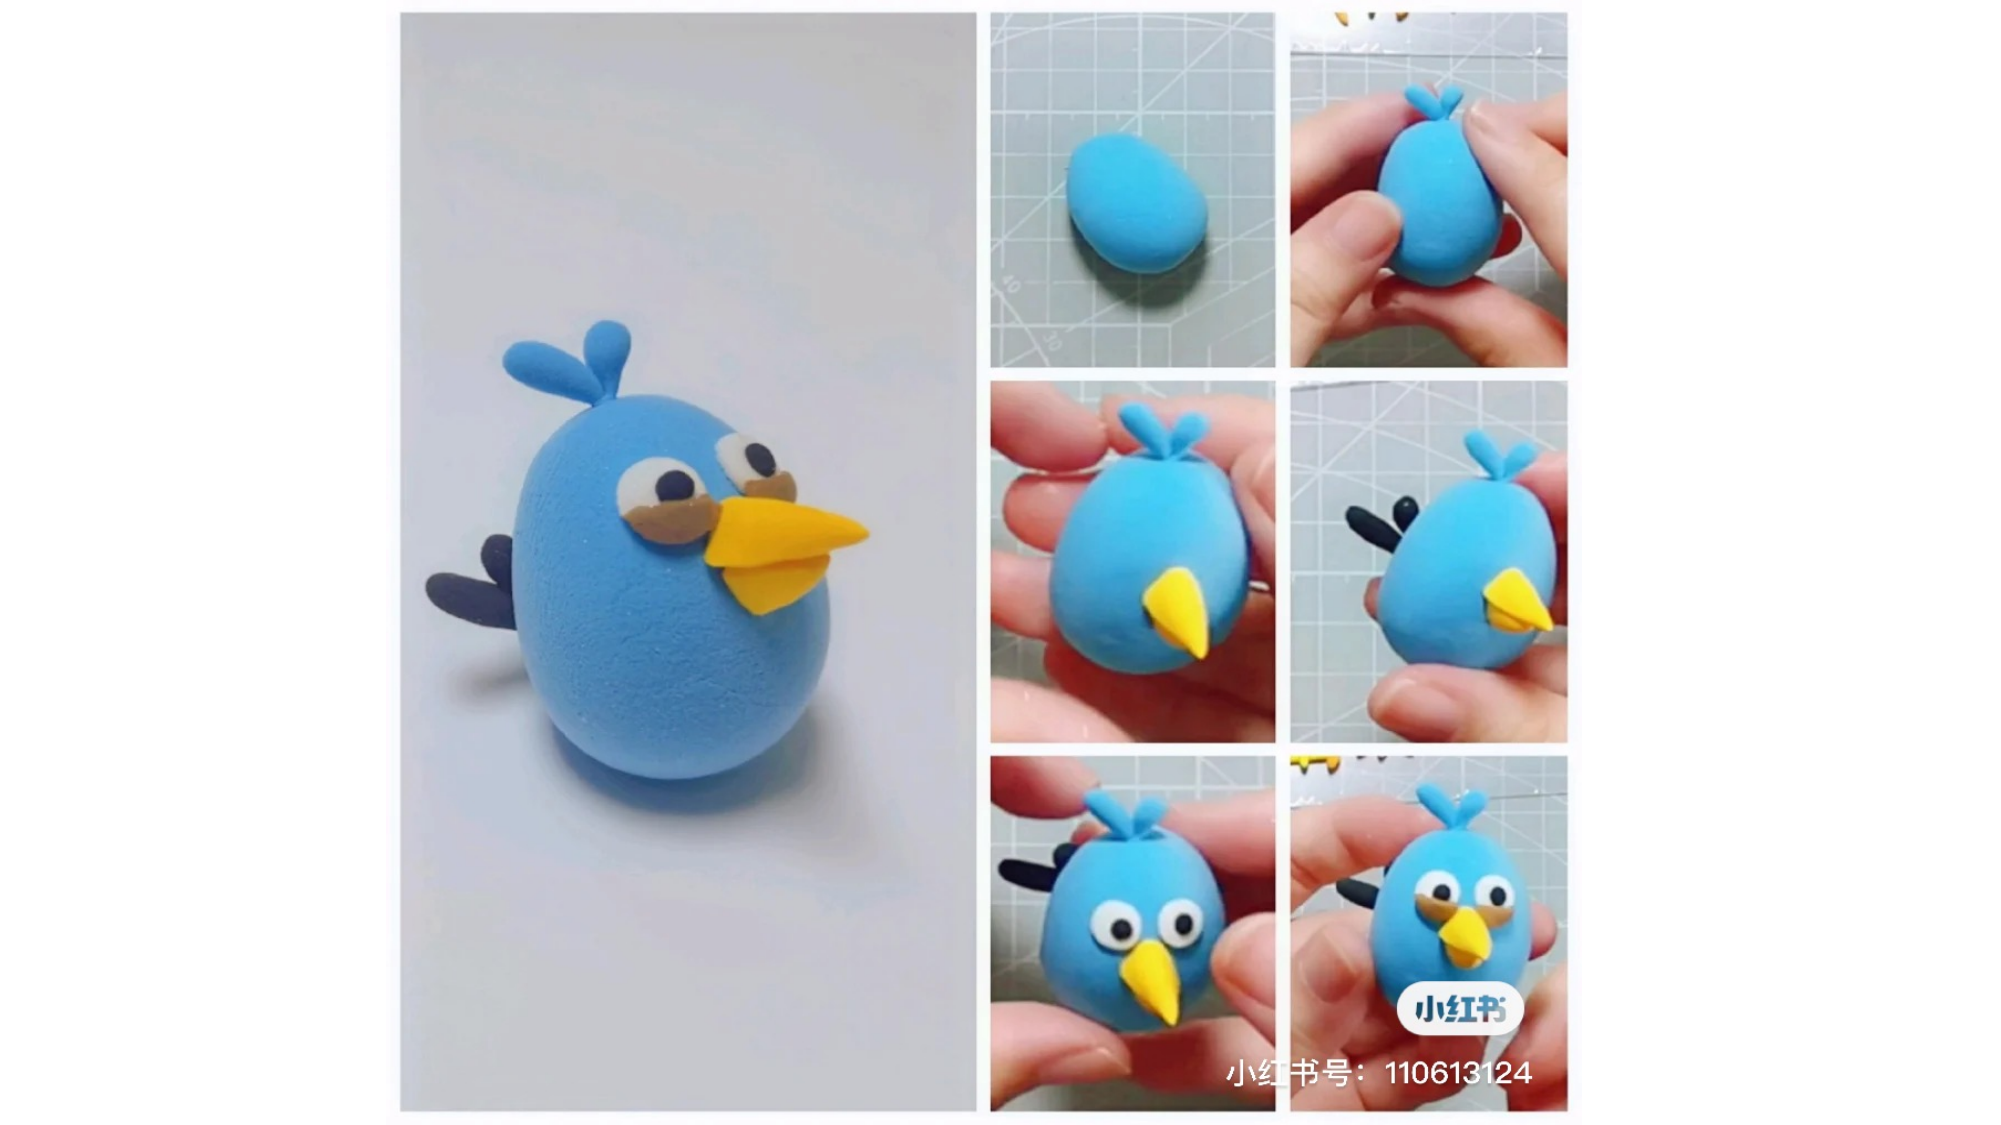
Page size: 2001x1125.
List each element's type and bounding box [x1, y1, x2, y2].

list [386, 0, 1582, 1125]
